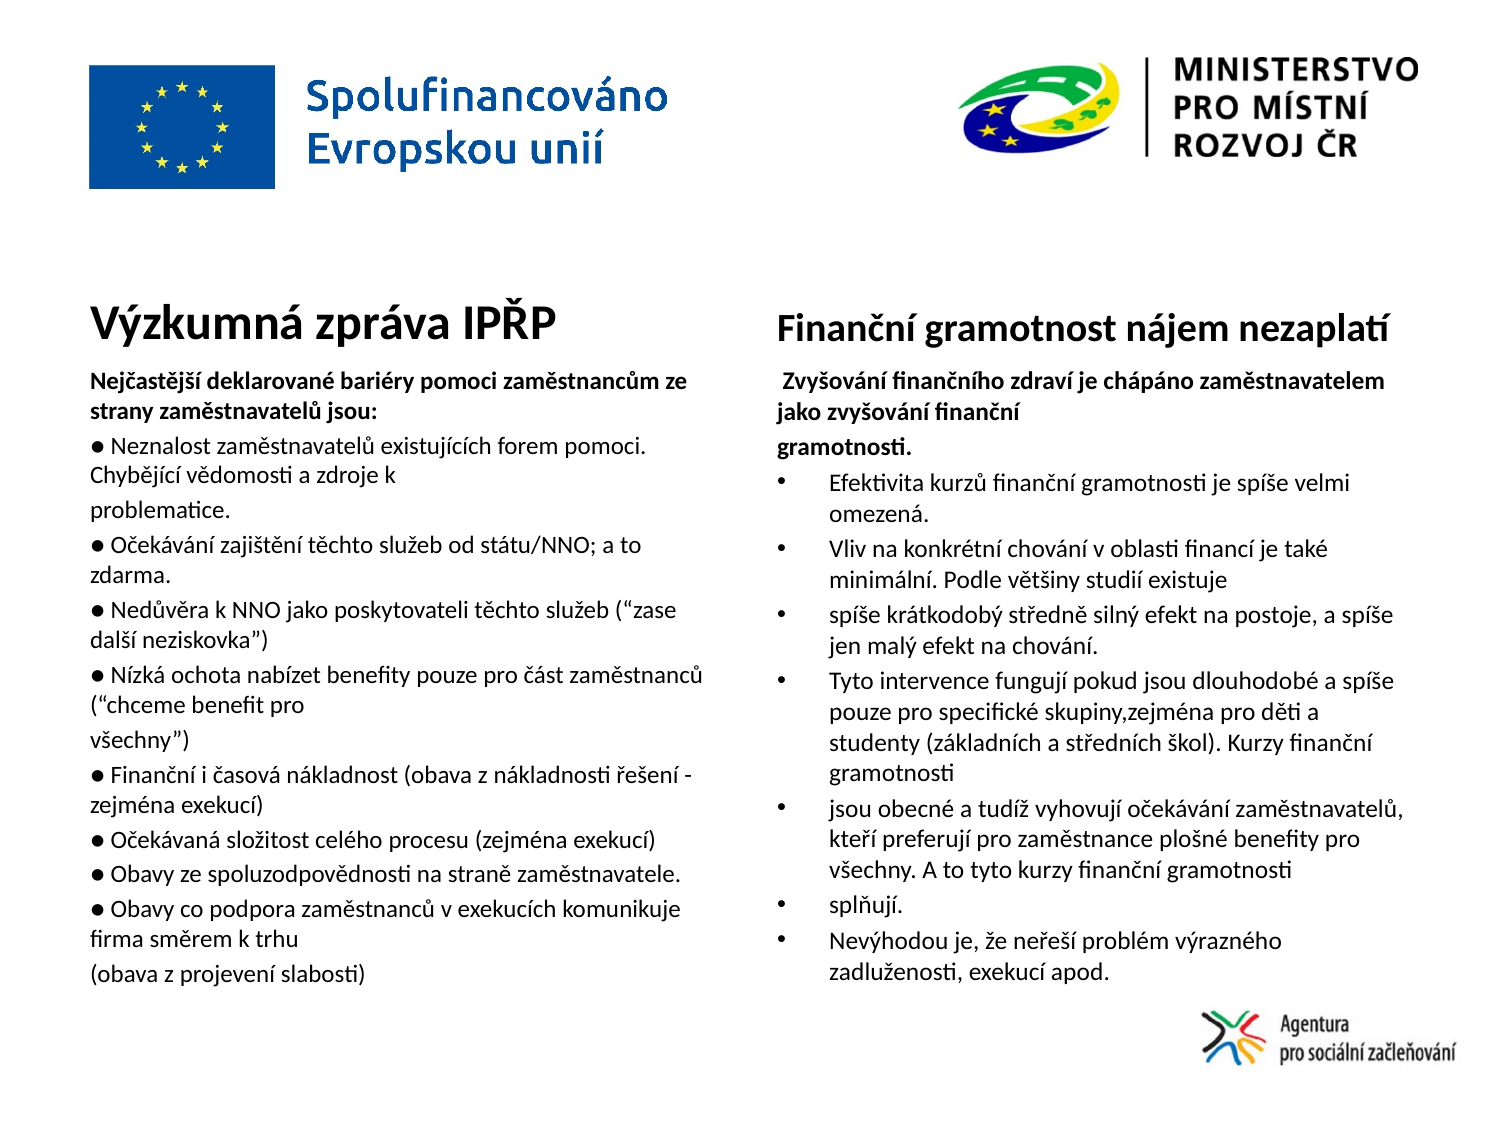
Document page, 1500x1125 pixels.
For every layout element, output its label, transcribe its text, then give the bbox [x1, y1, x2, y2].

list Výzkumná zpráva IPŘP [75, 251, 738, 356]
list Nejčastější deklarované bariéry pomoci zaměstnancům ze strany zaměstnavatelů jsou: ● Neznalost zaměstnavatelů existujících forem pomoci. Chybějící vědomosti a zdroje k problematice. ● Očekávání zajištění těchto služeb od státu/NNO; a to zdarma. ● Nedůvěra k NNO jako poskytovateli těchto služeb (“zase další neziskovka”) ● Nízká ochota nabízet benefity pouze pro část zaměstnanců (“chceme benefit pro všechny”) ● Finanční i časová nákladnost (obava z nákladnosti řešení - zejména exekucí) ● Očekávaná složitost celého procesu (zejména exekucí) ● Obavy ze spoluzodpovědnosti na straně zaměstnavatele. ● Obavy co podpora zaměstnanců v exekucích komunikuje firma směrem k trhu (obava z projevení slabosti) [75, 356, 738, 1005]
list Finanční gramotnost nájem nezaplatí [761, 251, 1425, 356]
picture [958, 57, 1418, 158]
picture [1185, 971, 1483, 1123]
picture [74, 44, 691, 205]
list Zvyšování finančního zdraví je chápáno zaměstnavatelem jako zvyšování finanční gramotnosti. Efektivita kurzů finanční gramotnosti je spíše velmi omezená. Vliv na konkrétní chování v oblasti financí je také minimální. Podle většiny studií existuje spíše krátkodobý středně silný efekt na postoje, a spíše jen malý efekt na chování. Tyto intervence fungují pokud jsou dlouhodobé a spíše pouze pro specifické skupiny,zejména pro děti a studenty (základních a středních škol). Kurzy finanční gramotnosti jsou obecné a tudíž vyhovují očekávání zaměstnavatelů, kteří preferují pro zaměstnance plošné benefity pro všechny. A to tyto kurzy finanční gramotnosti splňují. Nevýhodou je, že neřeší problém výrazného zadluženosti, exekucí apod. [761, 356, 1425, 1005]
